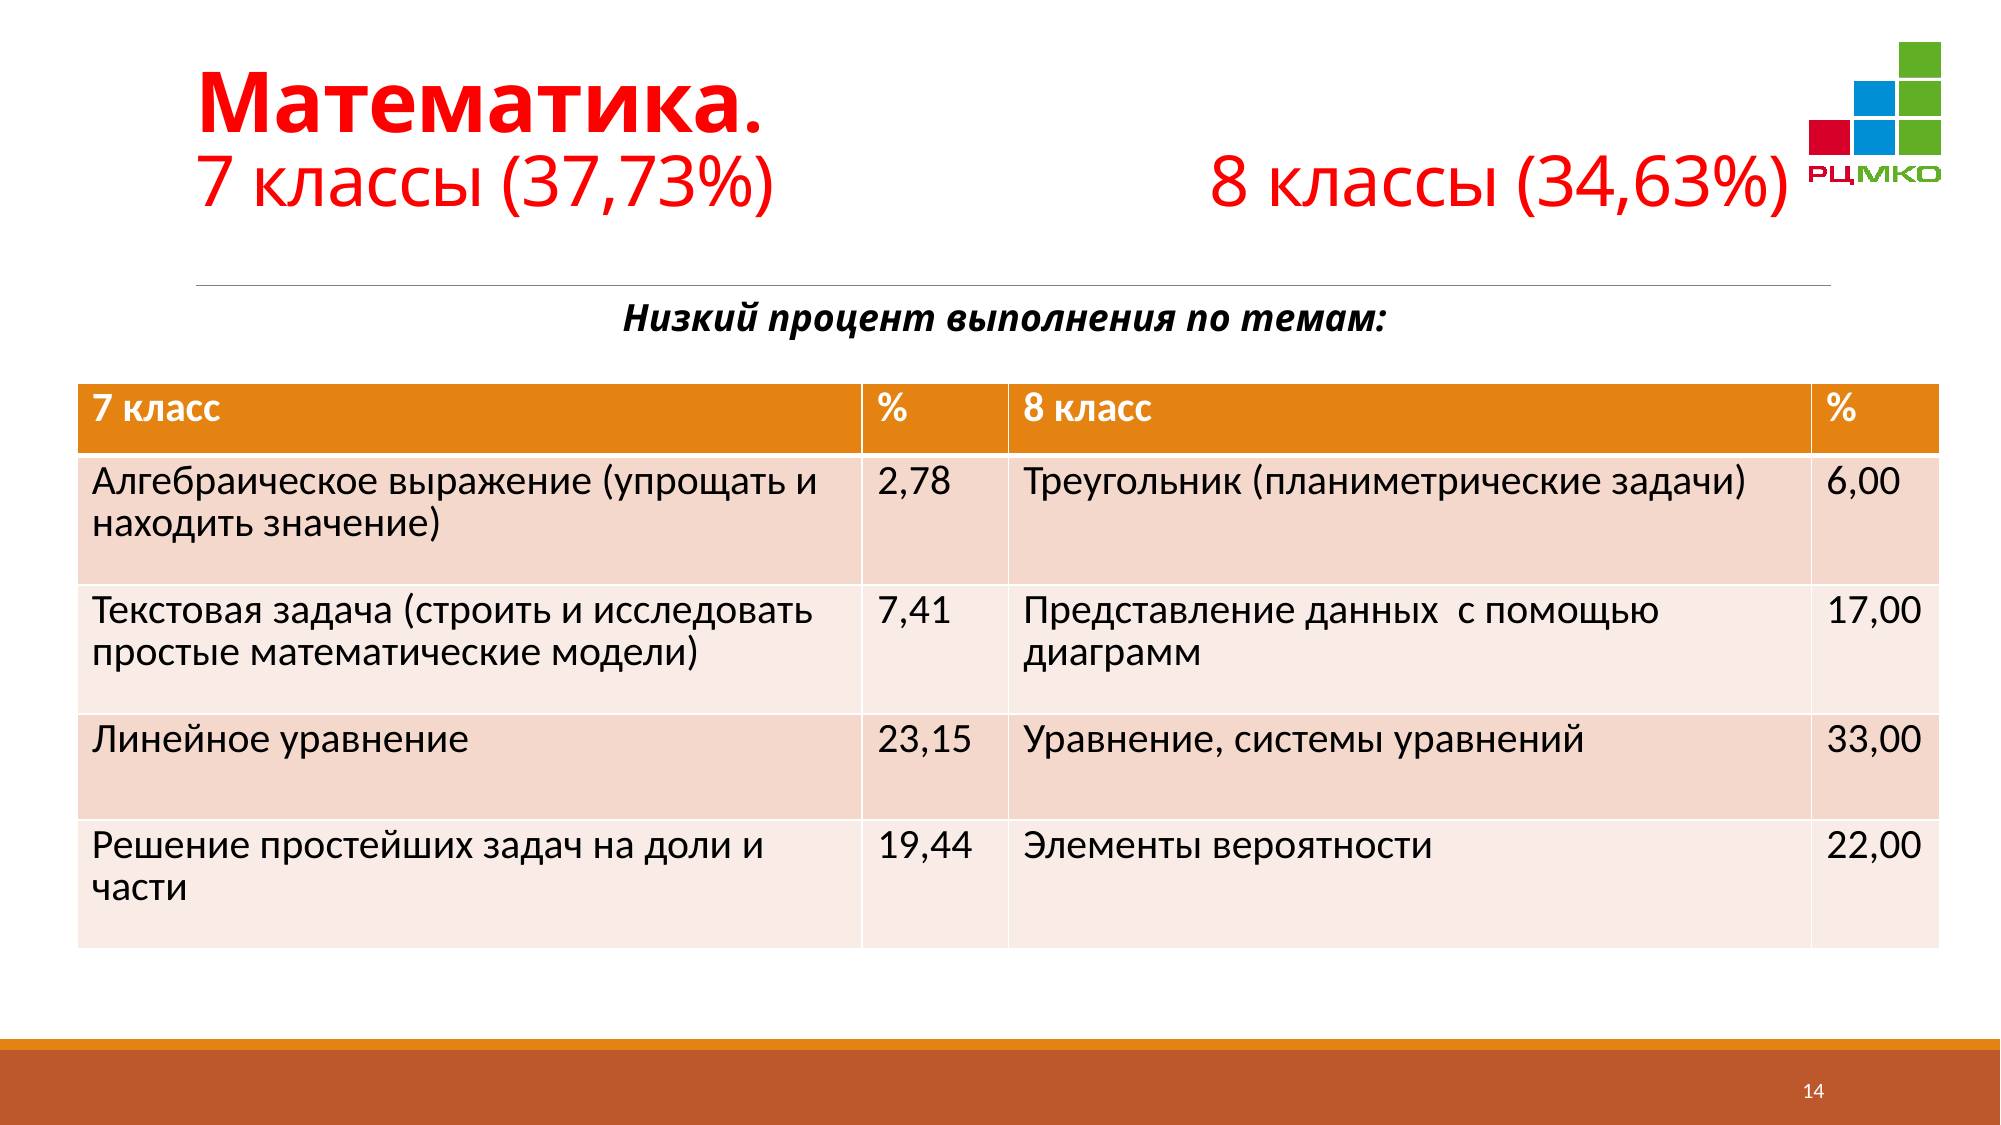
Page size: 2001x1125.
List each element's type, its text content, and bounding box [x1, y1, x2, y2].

table_cell Решение простейших задач на доли и части [78, 821, 861, 948]
table_cell Алгебраическое выражение (упрощать и находить значение) [78, 458, 861, 584]
table_header 8 класс [1009, 384, 1811, 453]
table_cell Текстовая задача (строить и исследовать простые математические модели) [78, 586, 861, 713]
table_cell 23,15 [863, 715, 1008, 819]
table_cell 33,00 [1812, 715, 1939, 819]
table_header % [1812, 384, 1939, 453]
table_header 7 класс [78, 384, 861, 453]
slide_number 14 [1624, 1059, 1840, 1120]
table_cell Представление данных с помощью диаграмм [1009, 586, 1811, 713]
text_box Низкий процент выполнения по темам: [607, 286, 1403, 347]
table_cell 19,44 [863, 821, 1008, 948]
title Математика. 7 классы (37,73%) 8 классы (34,63%) [180, 47, 1830, 229]
table_cell Линейное уравнение [78, 715, 861, 819]
table_header % [863, 384, 1008, 453]
picture [1809, 41, 1941, 185]
table_cell 2,78 [863, 458, 1008, 584]
table_cell 7,41 [863, 586, 1008, 713]
table_cell Элементы вероятности [1009, 821, 1811, 948]
table_cell 17,00 [1812, 586, 1939, 713]
table_cell Треугольник (планиметрические задачи) [1009, 458, 1811, 584]
table_cell 6,00 [1812, 458, 1939, 584]
table_cell Уравнение, системы уравнений [1009, 715, 1811, 819]
table_cell 22,00 [1812, 821, 1939, 948]
